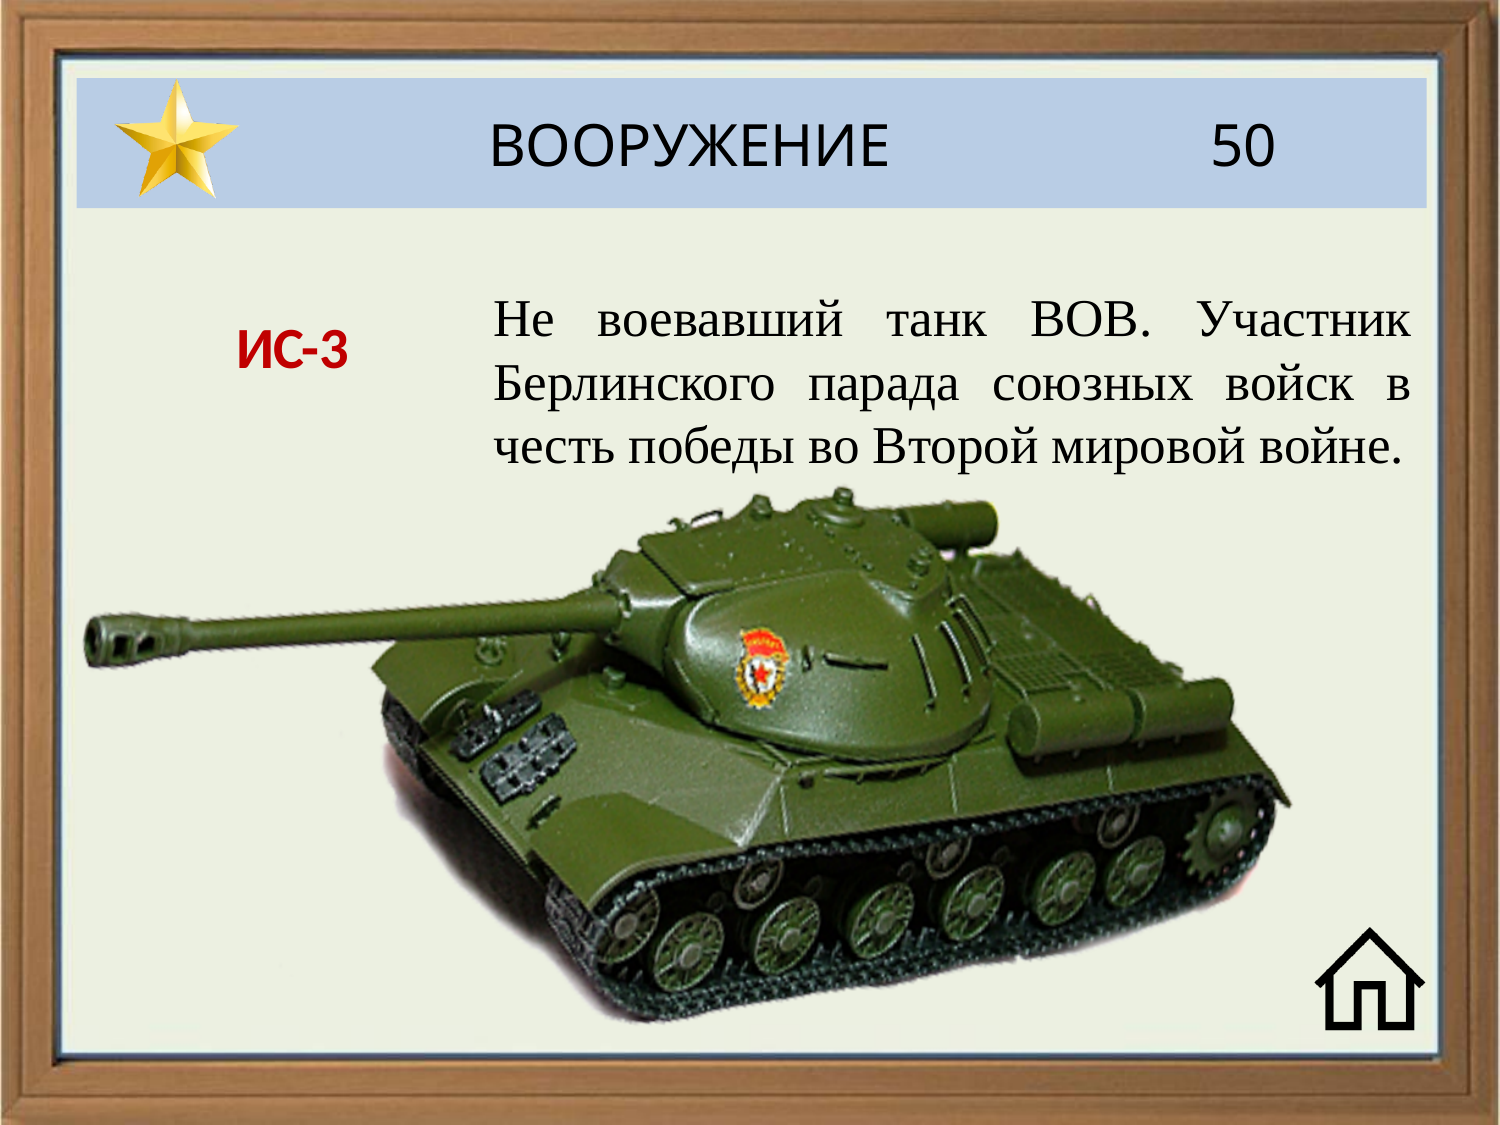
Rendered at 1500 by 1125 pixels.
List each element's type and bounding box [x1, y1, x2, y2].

list [50, 410, 1316, 1051]
picture [0, 0, 1500, 1125]
